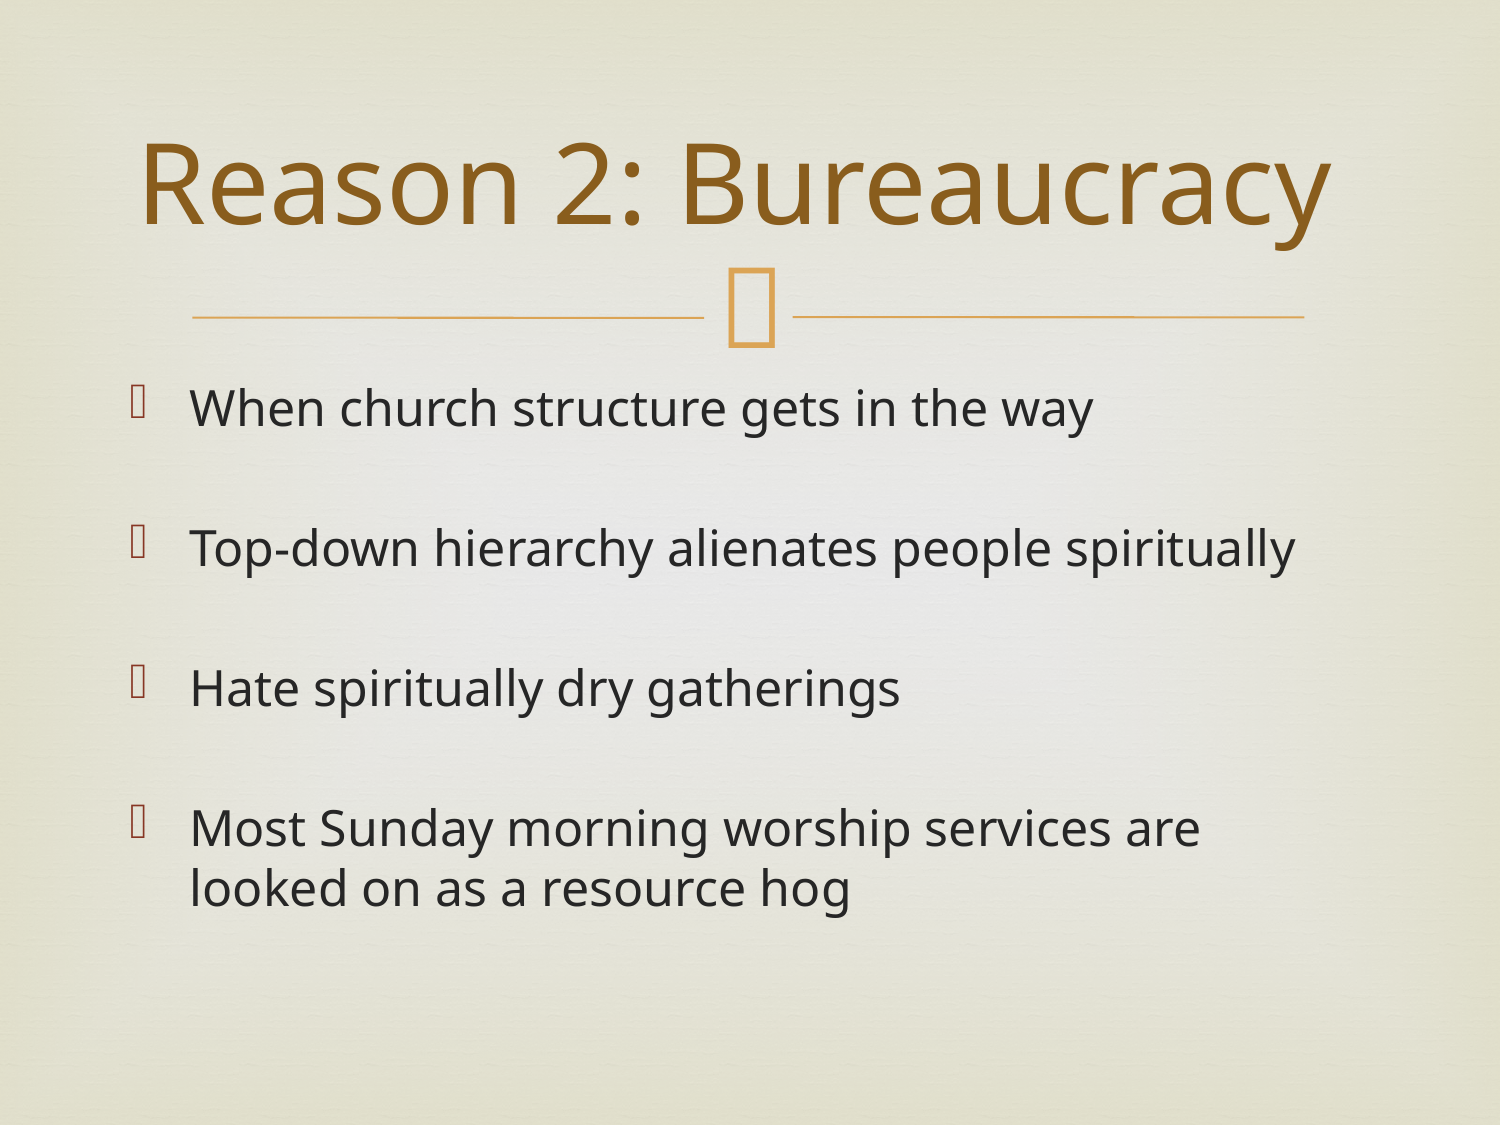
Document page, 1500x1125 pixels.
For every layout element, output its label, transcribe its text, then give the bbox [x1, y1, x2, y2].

list When church structure gets in the way Top-down hierarchy alienates people spiritually Hate spiritually dry gatherings Most Sunday morning worship services are looked on as a resource hog [114, 368, 1386, 1005]
title Reason 2: Bureaucracy [112, 93, 1386, 267]
